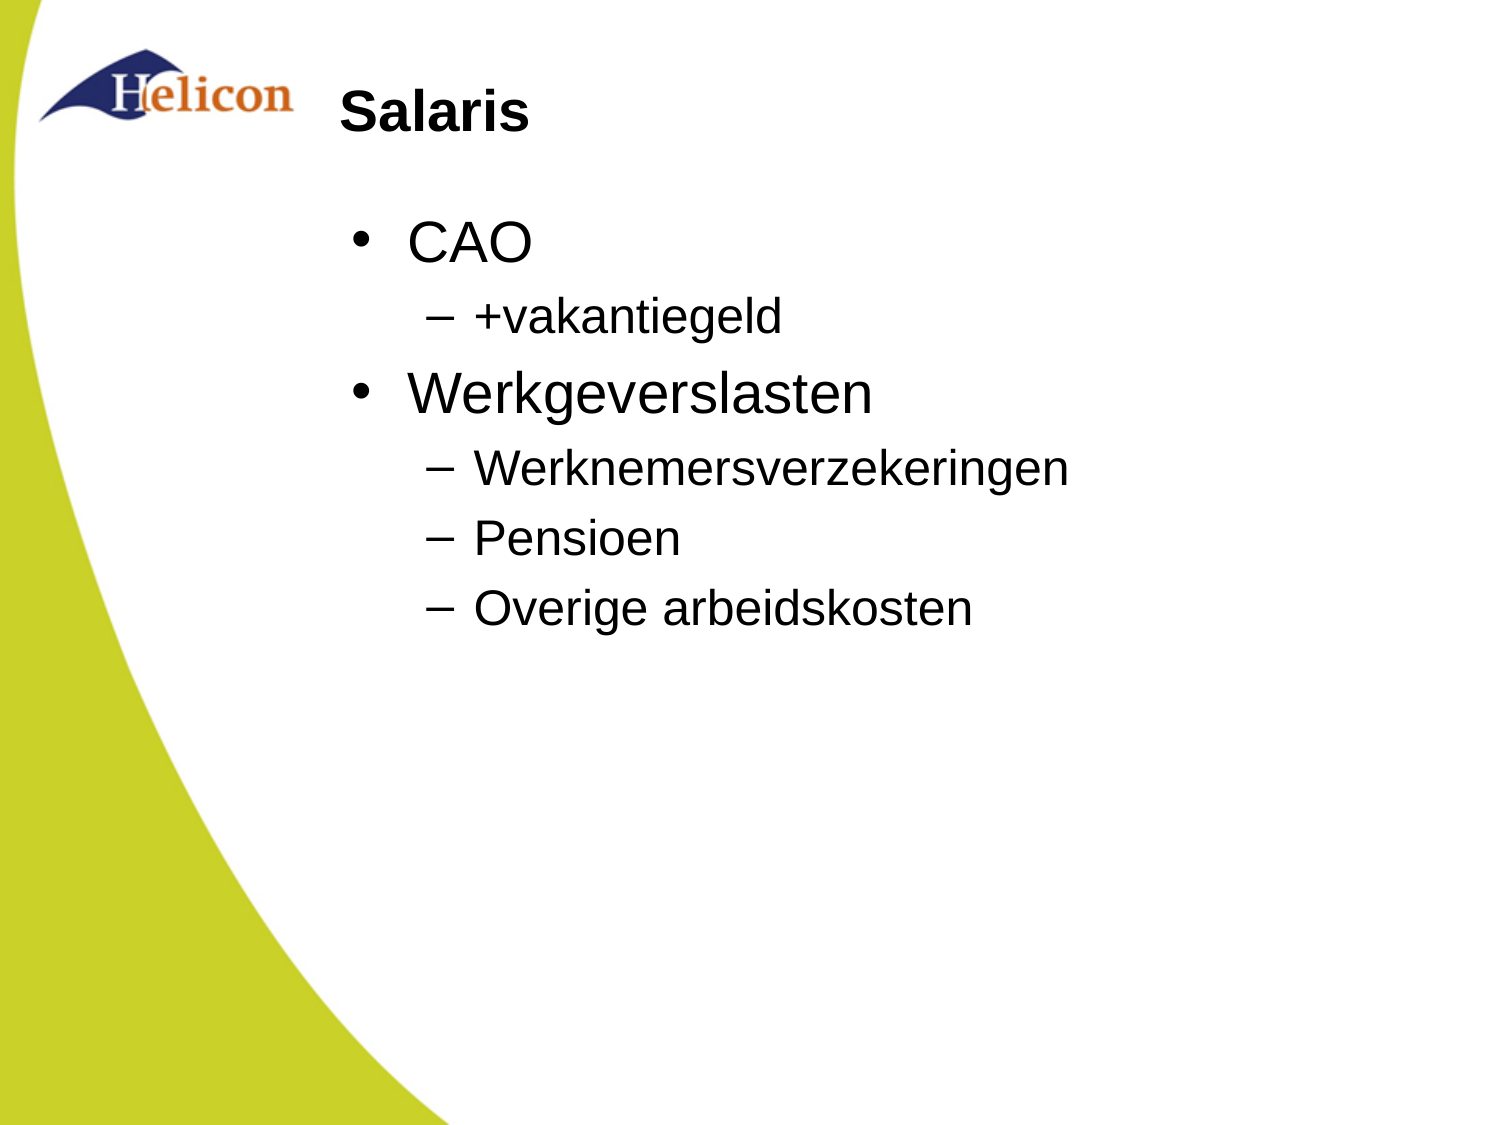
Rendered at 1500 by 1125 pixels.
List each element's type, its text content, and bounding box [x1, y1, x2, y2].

list CAO +vakantiegeld Werkgeverslasten Werknemersverzekeringen Pensioen Overige arbeidskosten [336, 196, 1425, 1005]
title Salaris [324, 54, 1415, 161]
picture [0, 0, 1500, 1125]
